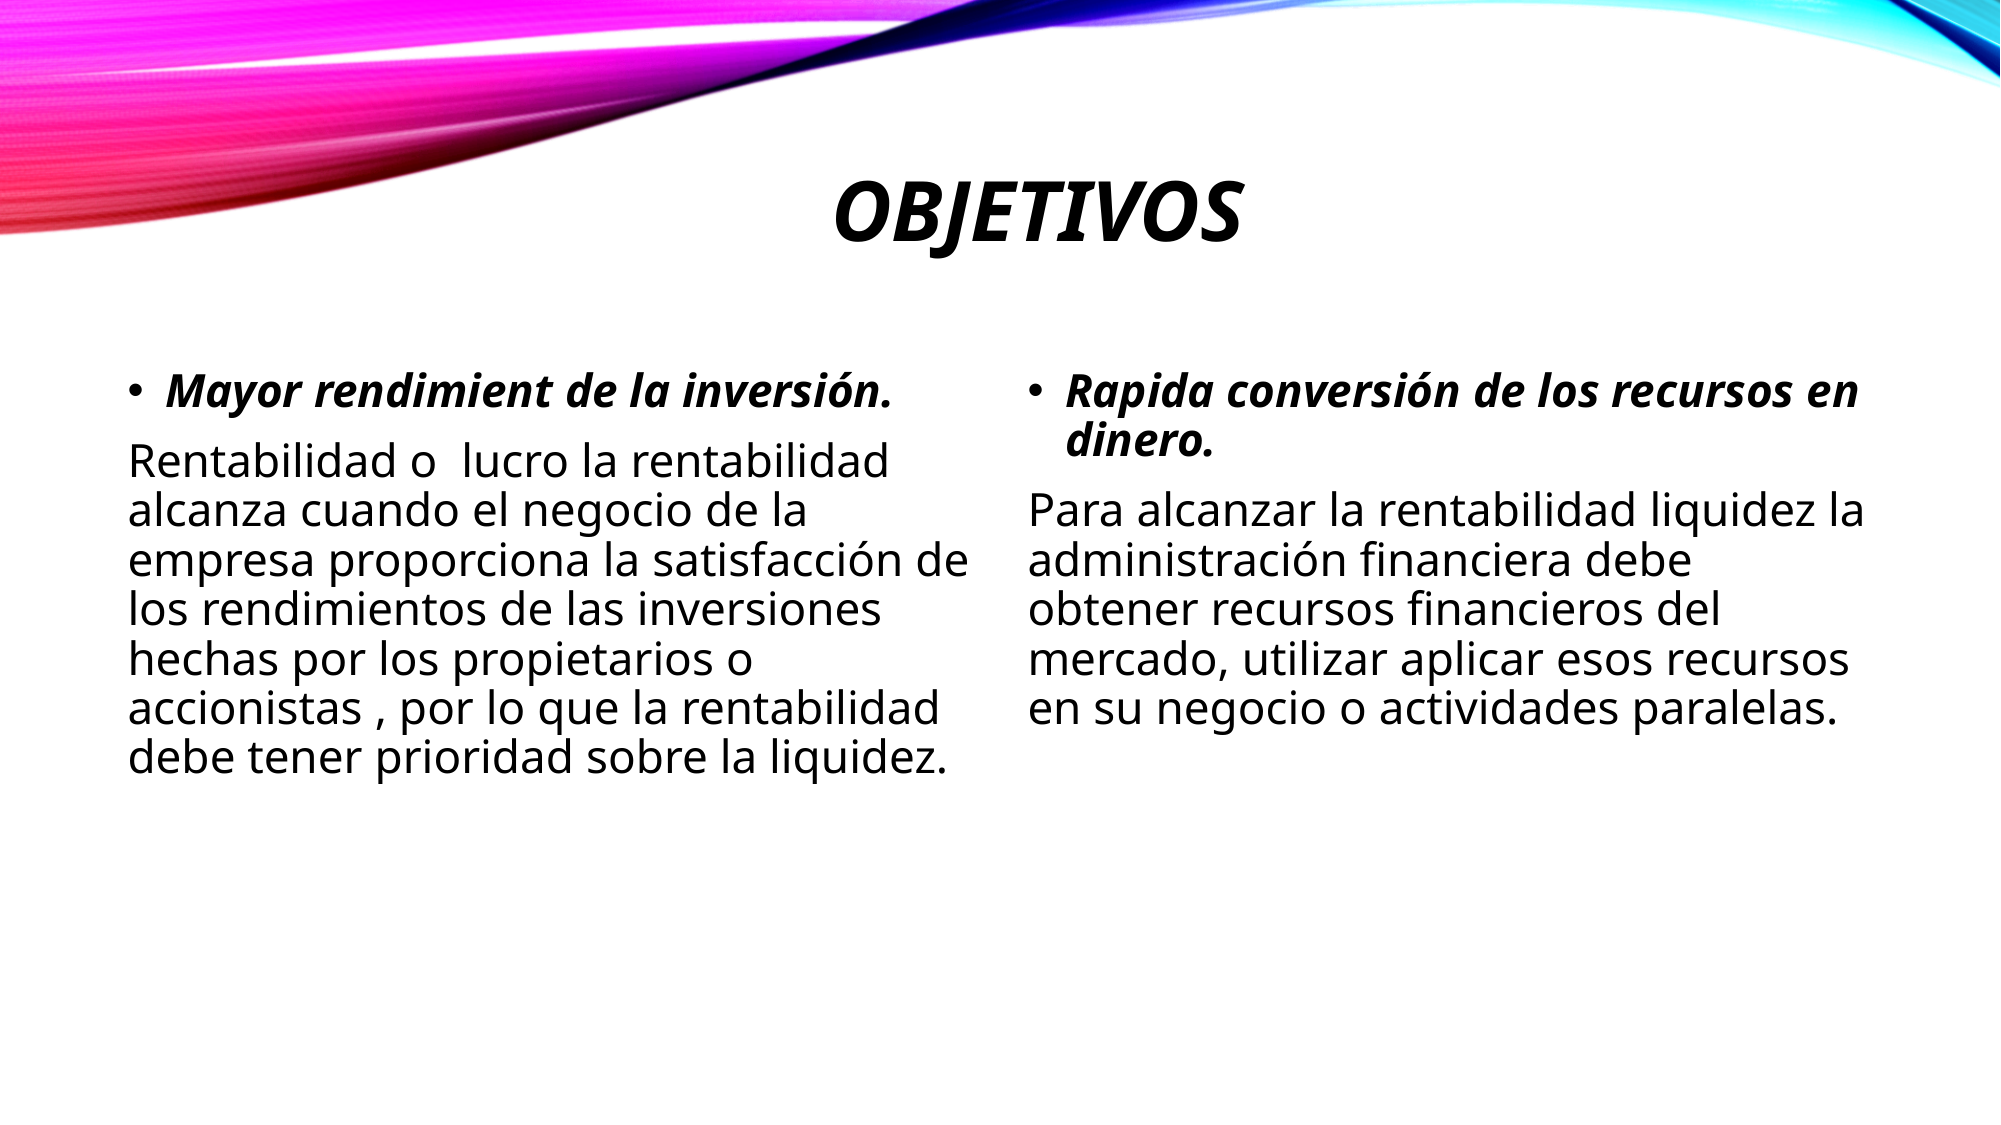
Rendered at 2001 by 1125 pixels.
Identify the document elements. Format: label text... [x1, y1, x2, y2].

title objetivos [612, 108, 1261, 321]
picture [1910, 0, 2000, 45]
list Rapida conversión de los recursos en dinero. Para alcanzar la rentabilidad liquidez la administración financiera debe obtener recursos financieros del mercado, utilizar aplicar esos recursos en su negocio o actividades paralelas. [1012, 360, 1888, 1021]
picture [0, 0, 2000, 237]
list Mayor rendimient de la inversión. Rentabilidad o lucro la rentabilidad alcanza cuando el negocio de la empresa proporciona la satisfacción de los rendimientos de las inversiones hechas por los propietarios o accionistas , por lo que la rentabilidad debe tener prioridad sobre la liquidez. [112, 360, 988, 1021]
picture [1890, 0, 2000, 75]
